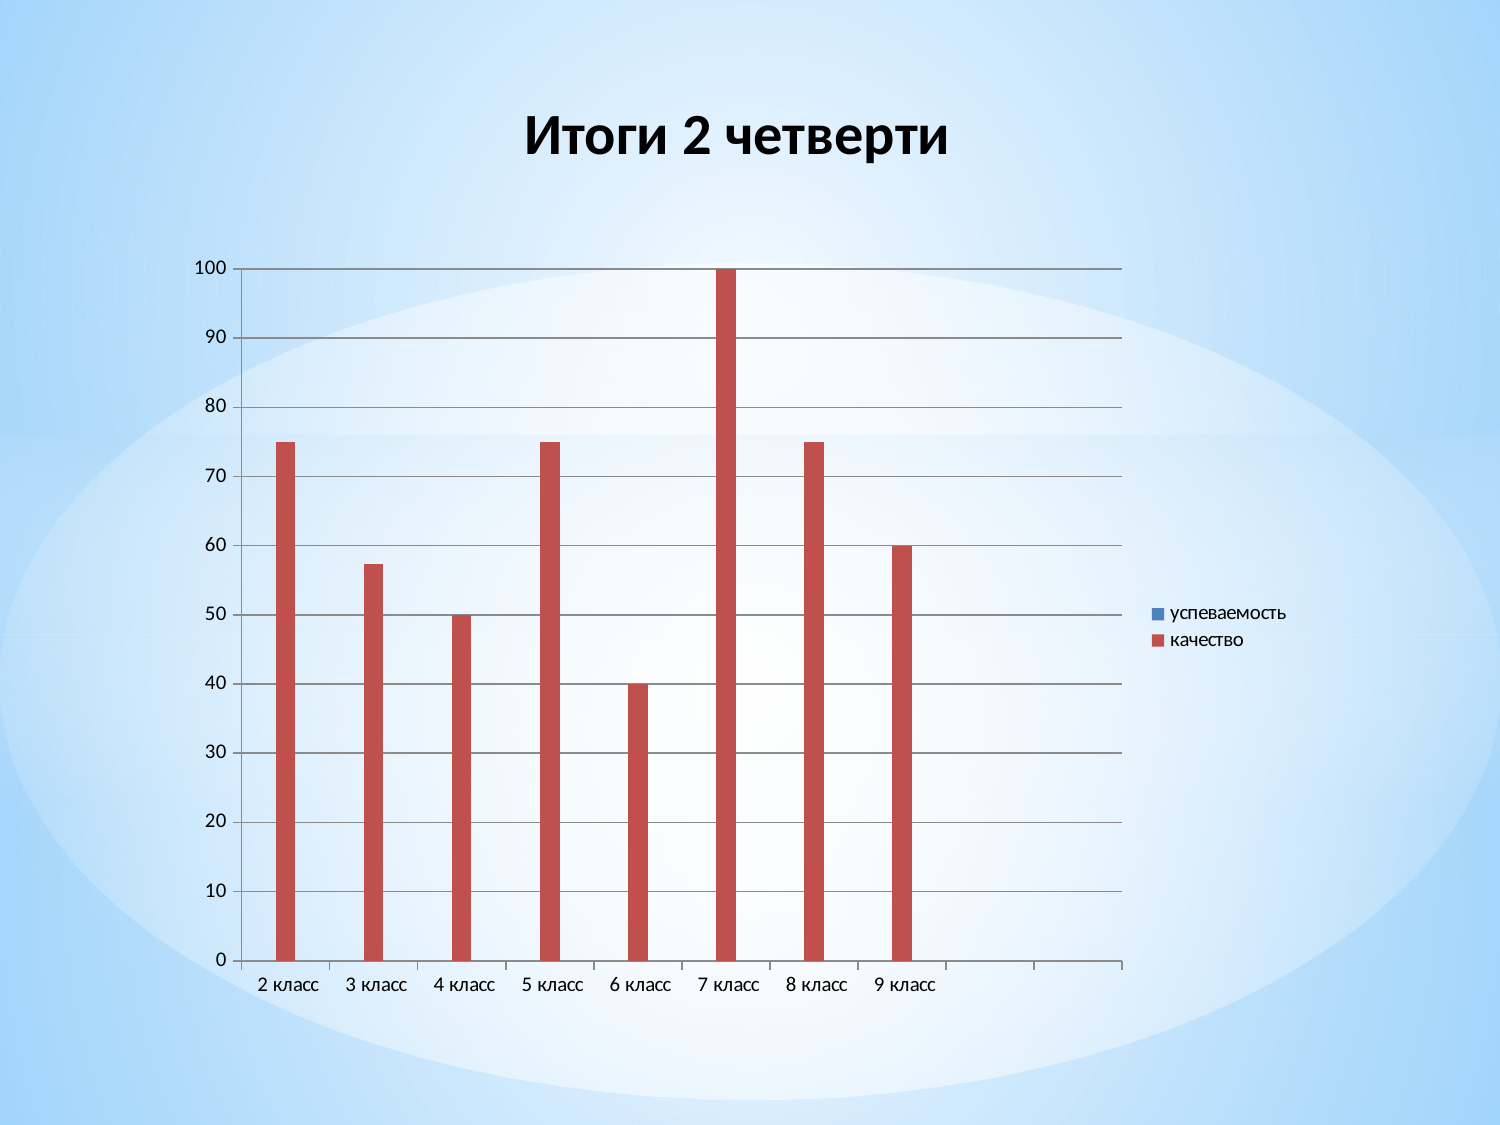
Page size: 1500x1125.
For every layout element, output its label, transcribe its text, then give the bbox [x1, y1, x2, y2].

title Итоги 2 четверти [134, 78, 1312, 232]
chart [170, 243, 1306, 1012]
